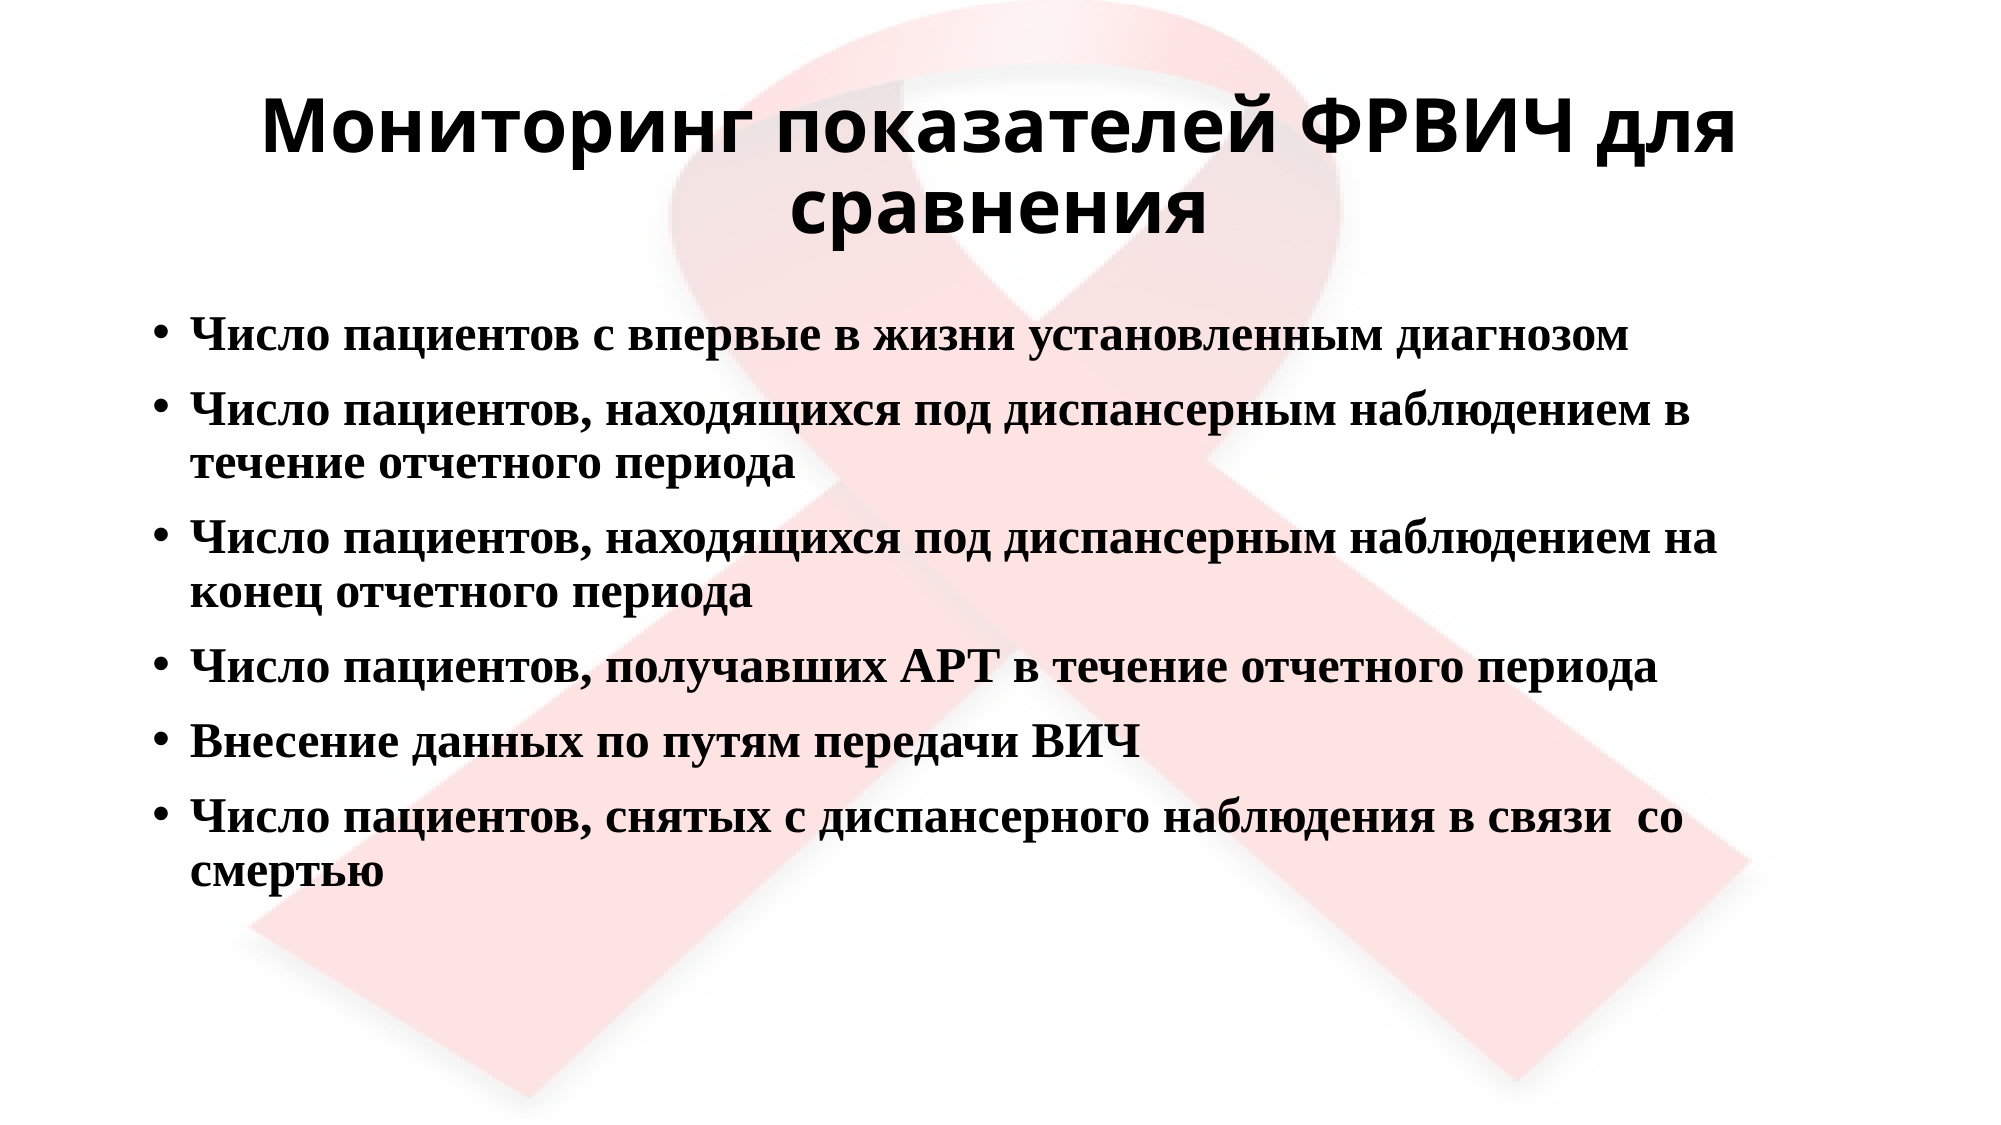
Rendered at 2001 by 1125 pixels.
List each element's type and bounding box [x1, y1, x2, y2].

title [137, 59, 1863, 278]
list [137, 299, 1863, 1014]
